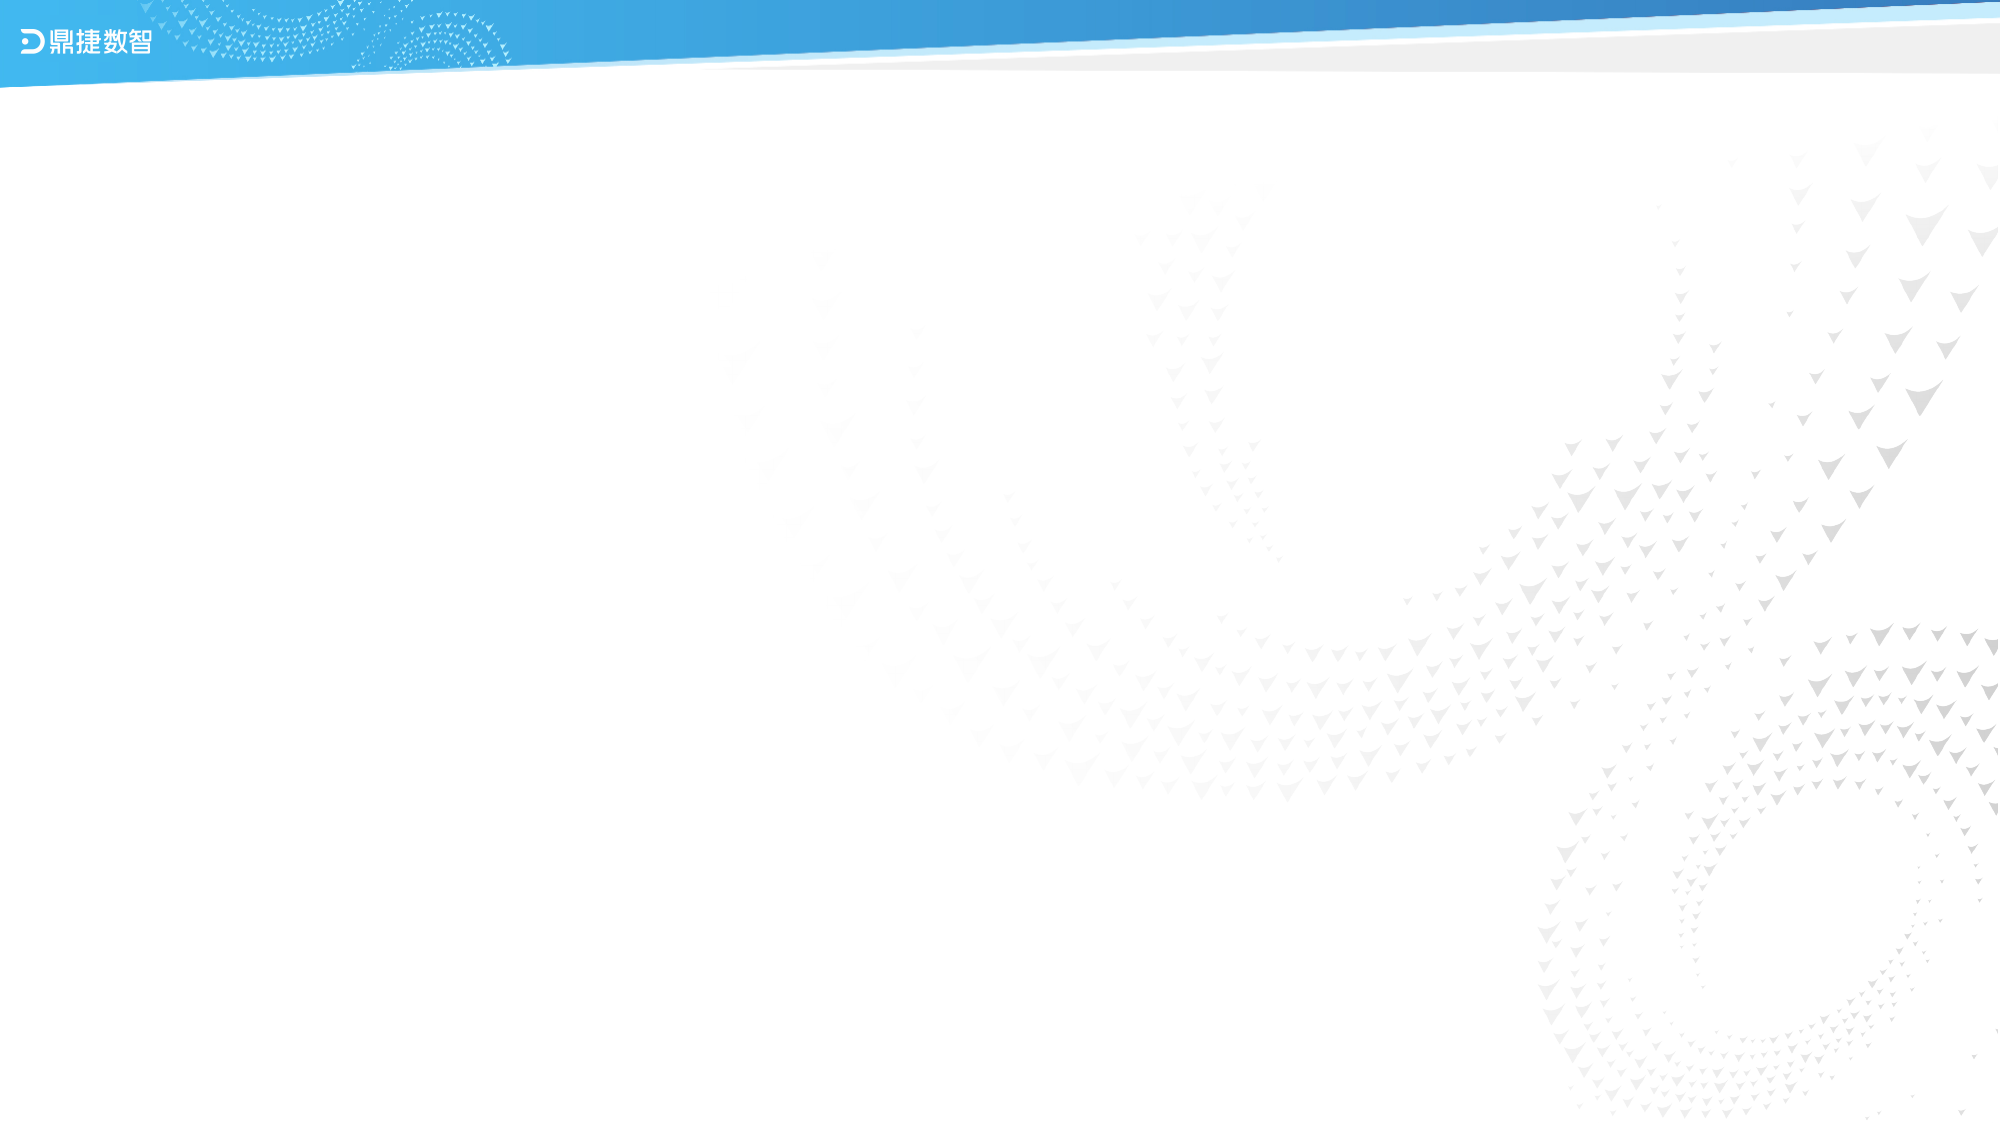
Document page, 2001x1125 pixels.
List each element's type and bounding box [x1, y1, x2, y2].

picture [705, 116, 1998, 1123]
picture [0, 0, 2001, 88]
